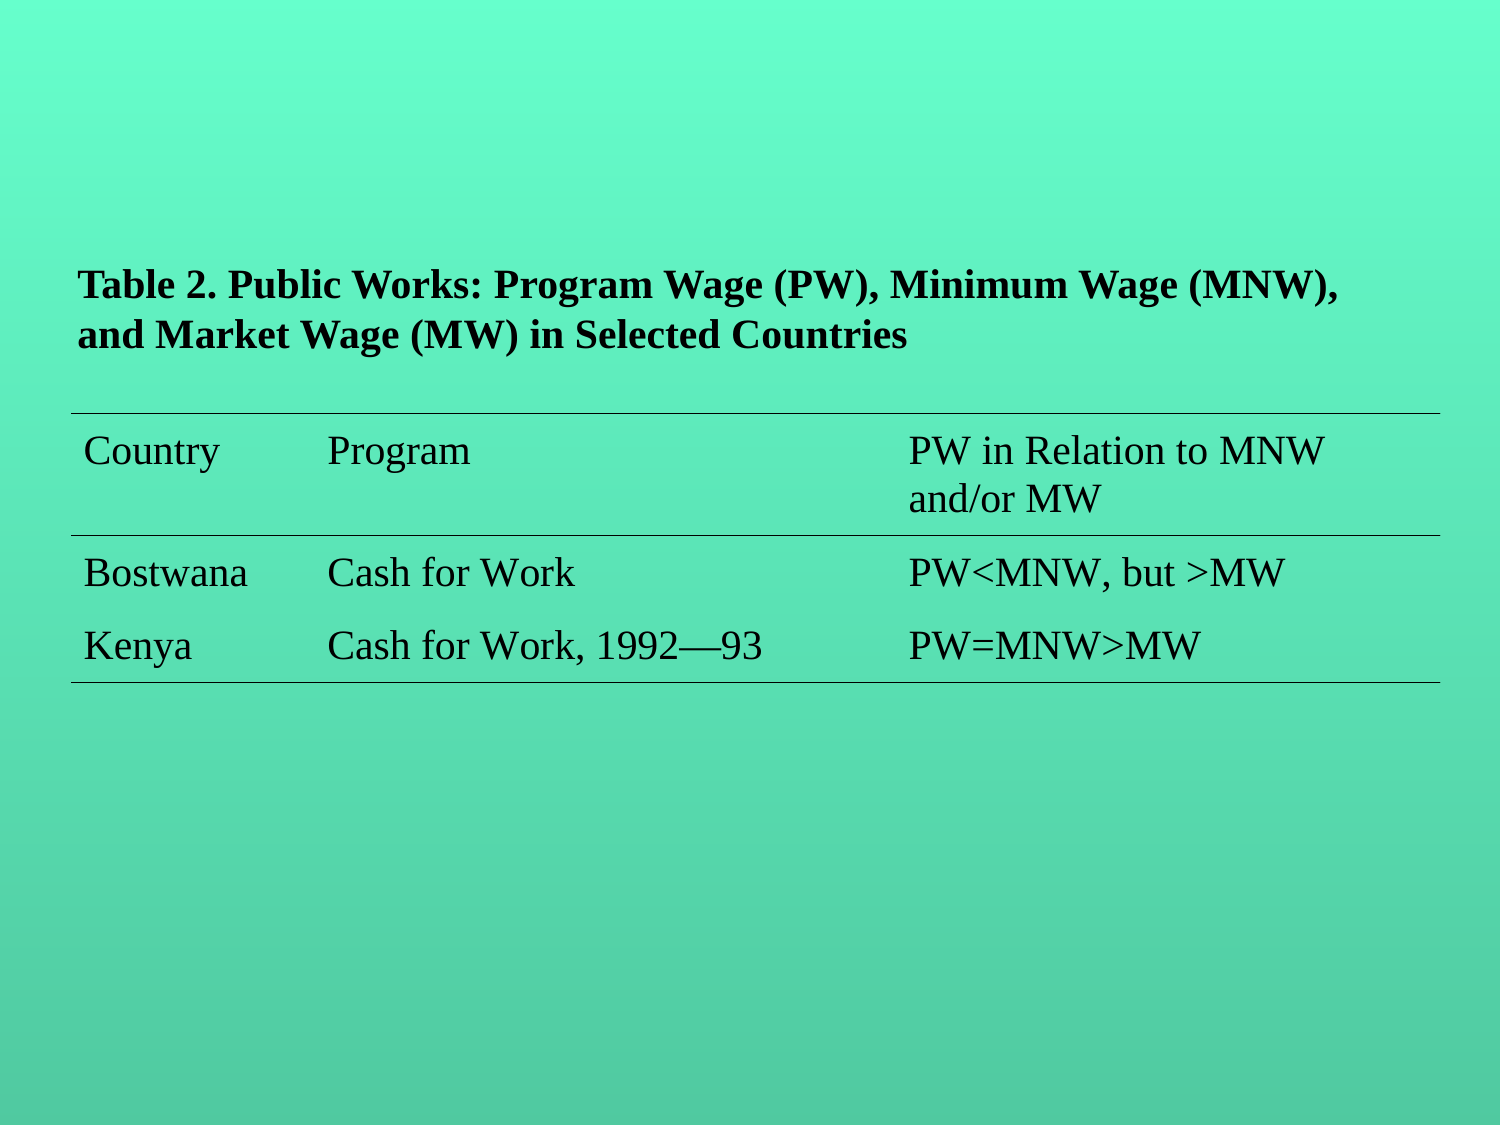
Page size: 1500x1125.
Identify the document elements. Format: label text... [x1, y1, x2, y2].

text_box Table 2. Public Works: Program Wage (PW), Minimum Wage (MNW), and Market Wage (MW) in Selected Countries [62, 249, 1388, 365]
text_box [59, 412, 1441, 712]
